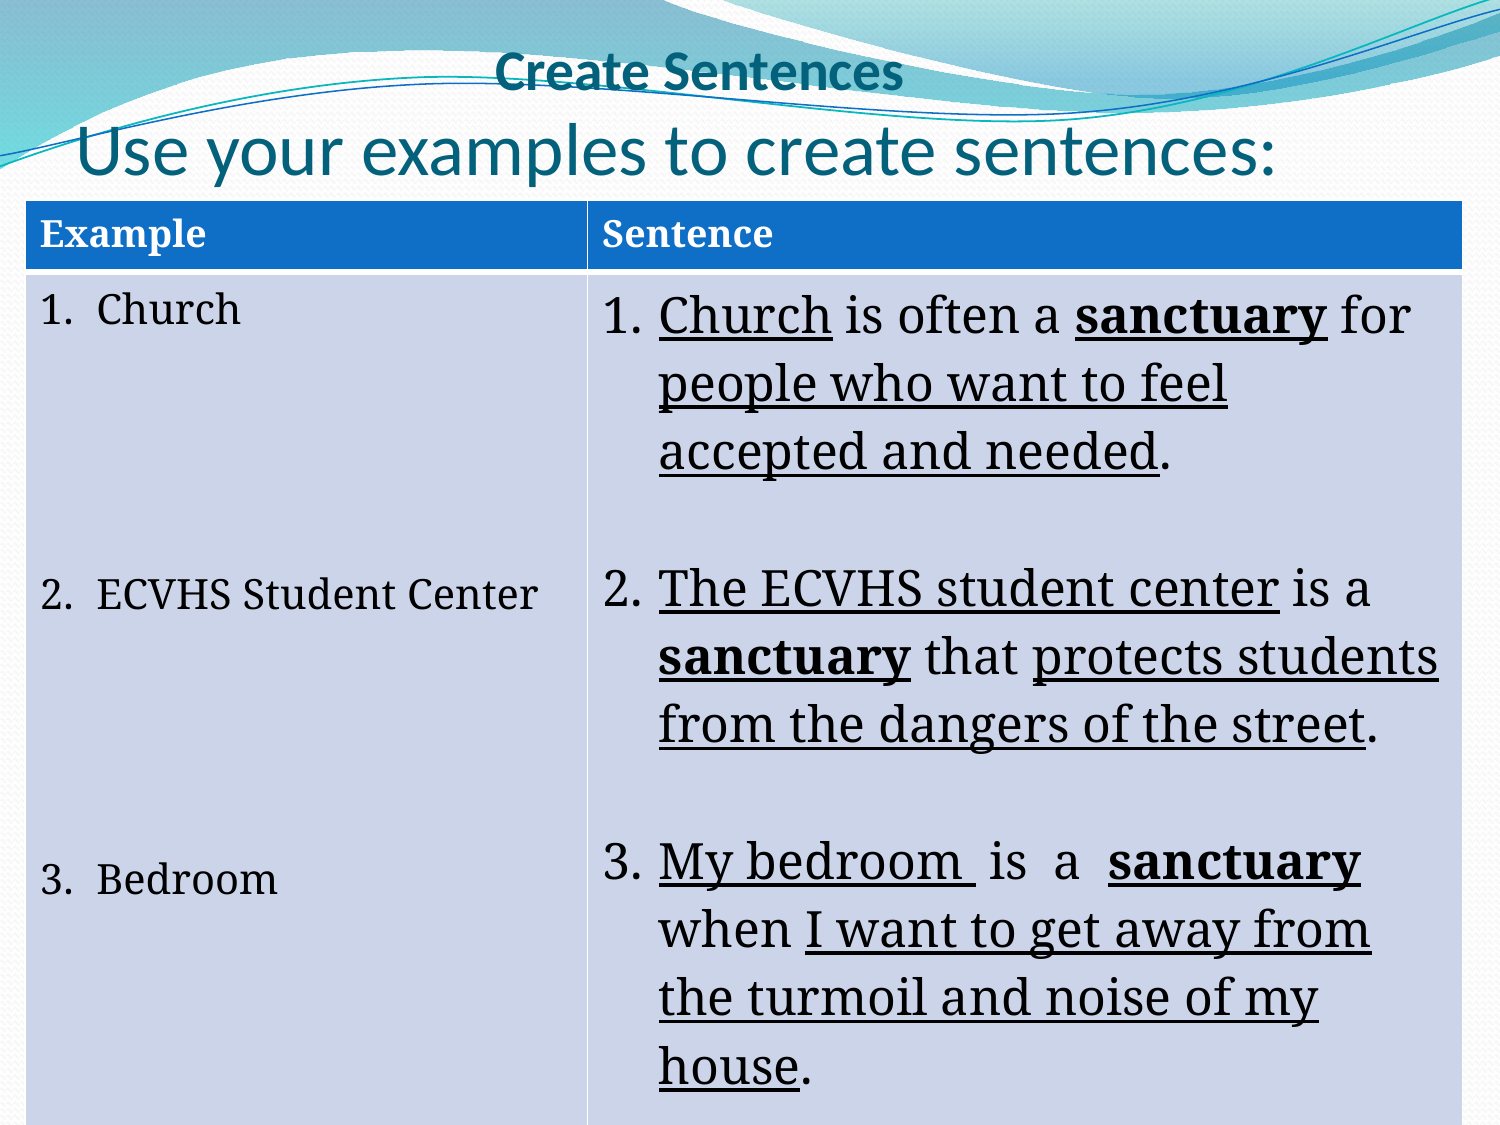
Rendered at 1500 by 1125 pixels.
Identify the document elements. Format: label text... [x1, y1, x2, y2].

table_cell Church ECVHS Student Center Bedroom [26, 275, 587, 1125]
text_box Create Sentences [0, 24, 1400, 138]
table_cell Church is often a sanctuary for people who want to feel accepted and needed. The ECVHS student center is a sanctuary that protects students from the dangers of the street. My bedroom is a sanctuary when I want to get away from the turmoil and noise of my house. [588, 275, 1462, 1125]
table_header Example [26, 201, 587, 269]
title Use your examples to create sentences: [75, 99, 1425, 191]
table_header Sentence [588, 201, 1462, 269]
